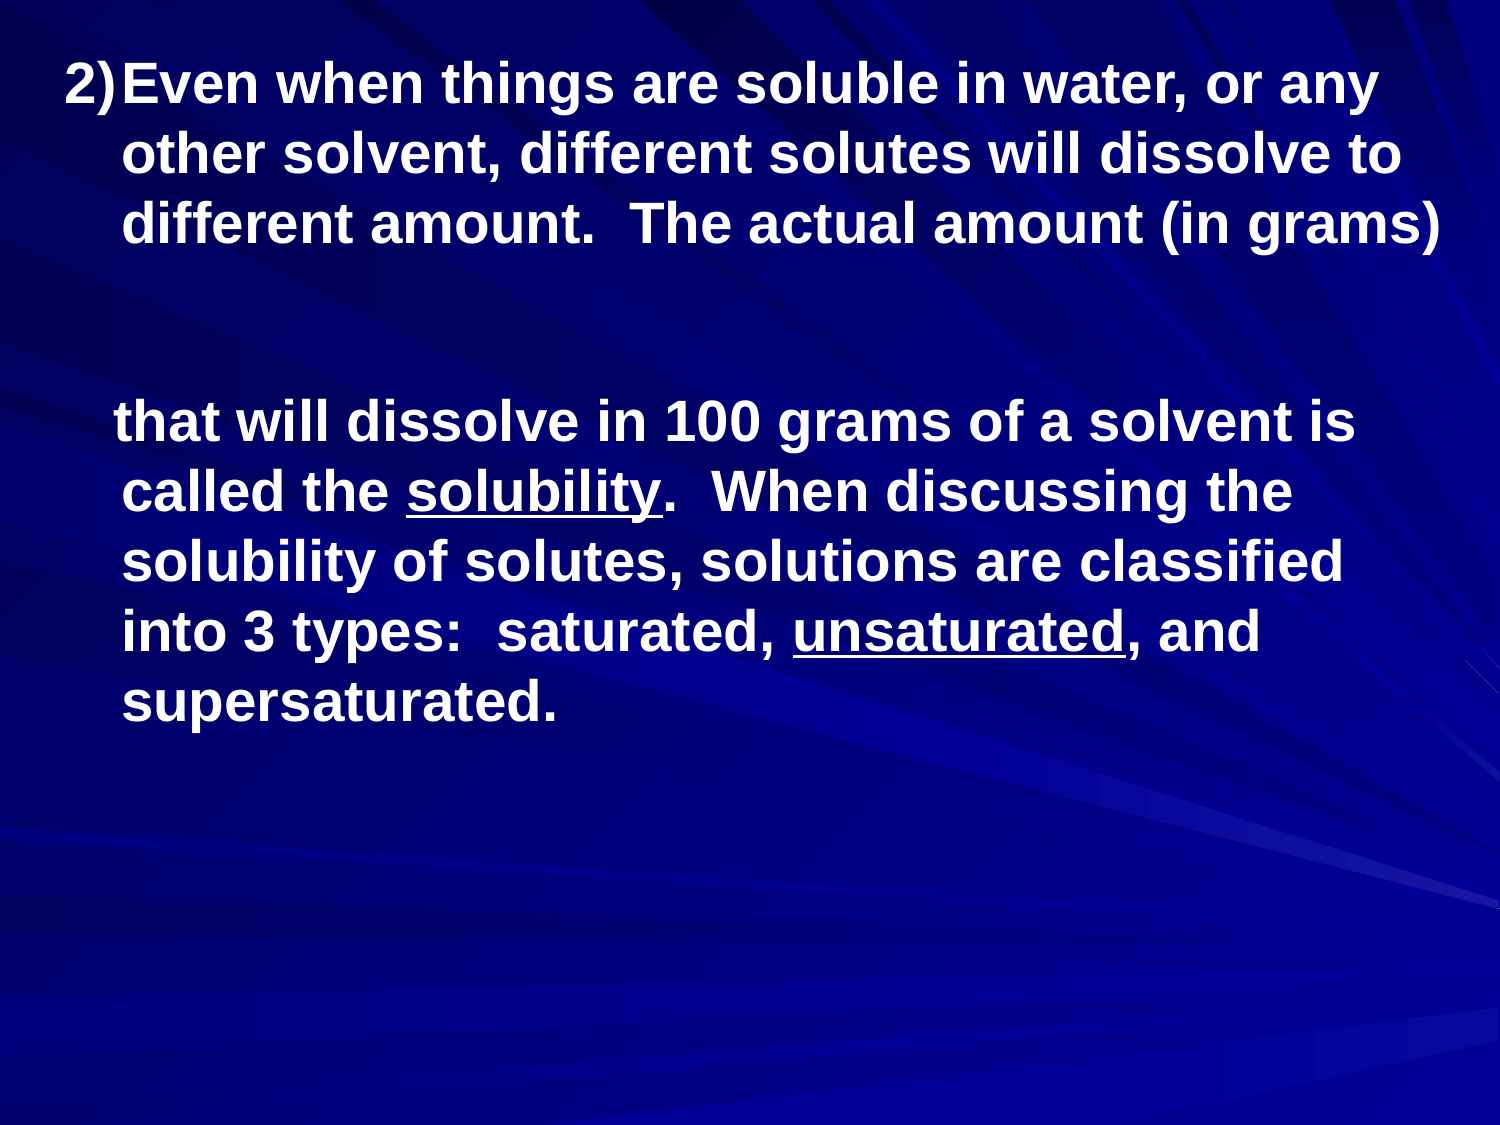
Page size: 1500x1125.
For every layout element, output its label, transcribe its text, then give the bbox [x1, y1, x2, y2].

text_box Even when things are soluble in water, or any other solvent, different solutes will dissolve to different amount. The actual amount (in grams) that will dissolve in 100 grams of a solvent is called the solubility. When discussing the solubility of solutes, solutions are classified into 3 types: saturated, unsaturated, and supersaturated. [49, 37, 1463, 741]
